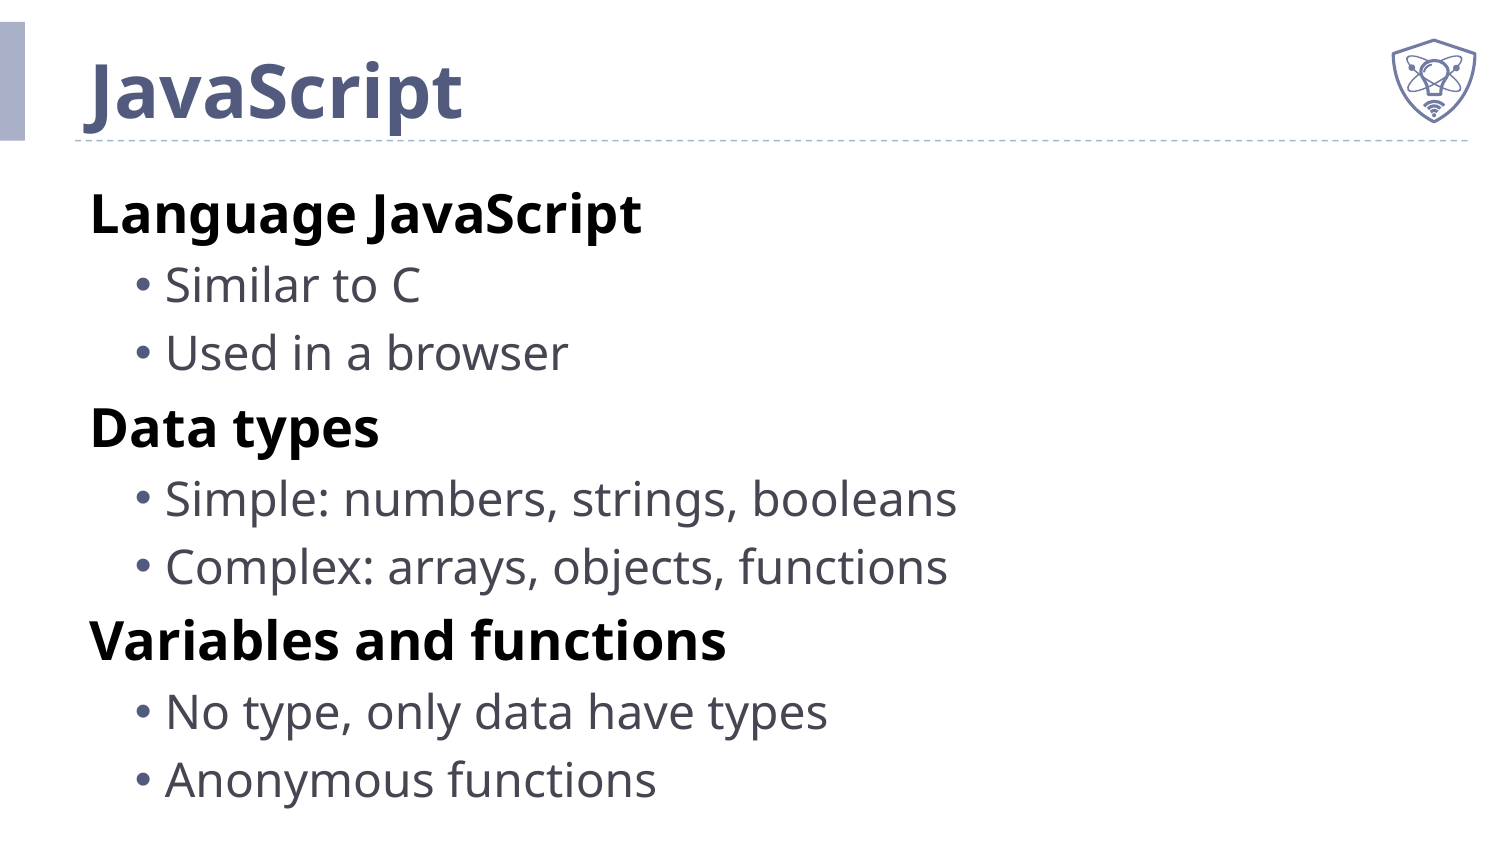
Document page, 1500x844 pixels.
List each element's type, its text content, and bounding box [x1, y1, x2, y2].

title JavaScript [75, 18, 1475, 141]
list Language JavaScript Similar to C Used in a browser Data types Simple: numbers, strings, booleans Complex: arrays, objects, functions Variables and functions No type, only data have types Anonymous functions [75, 171, 1475, 835]
